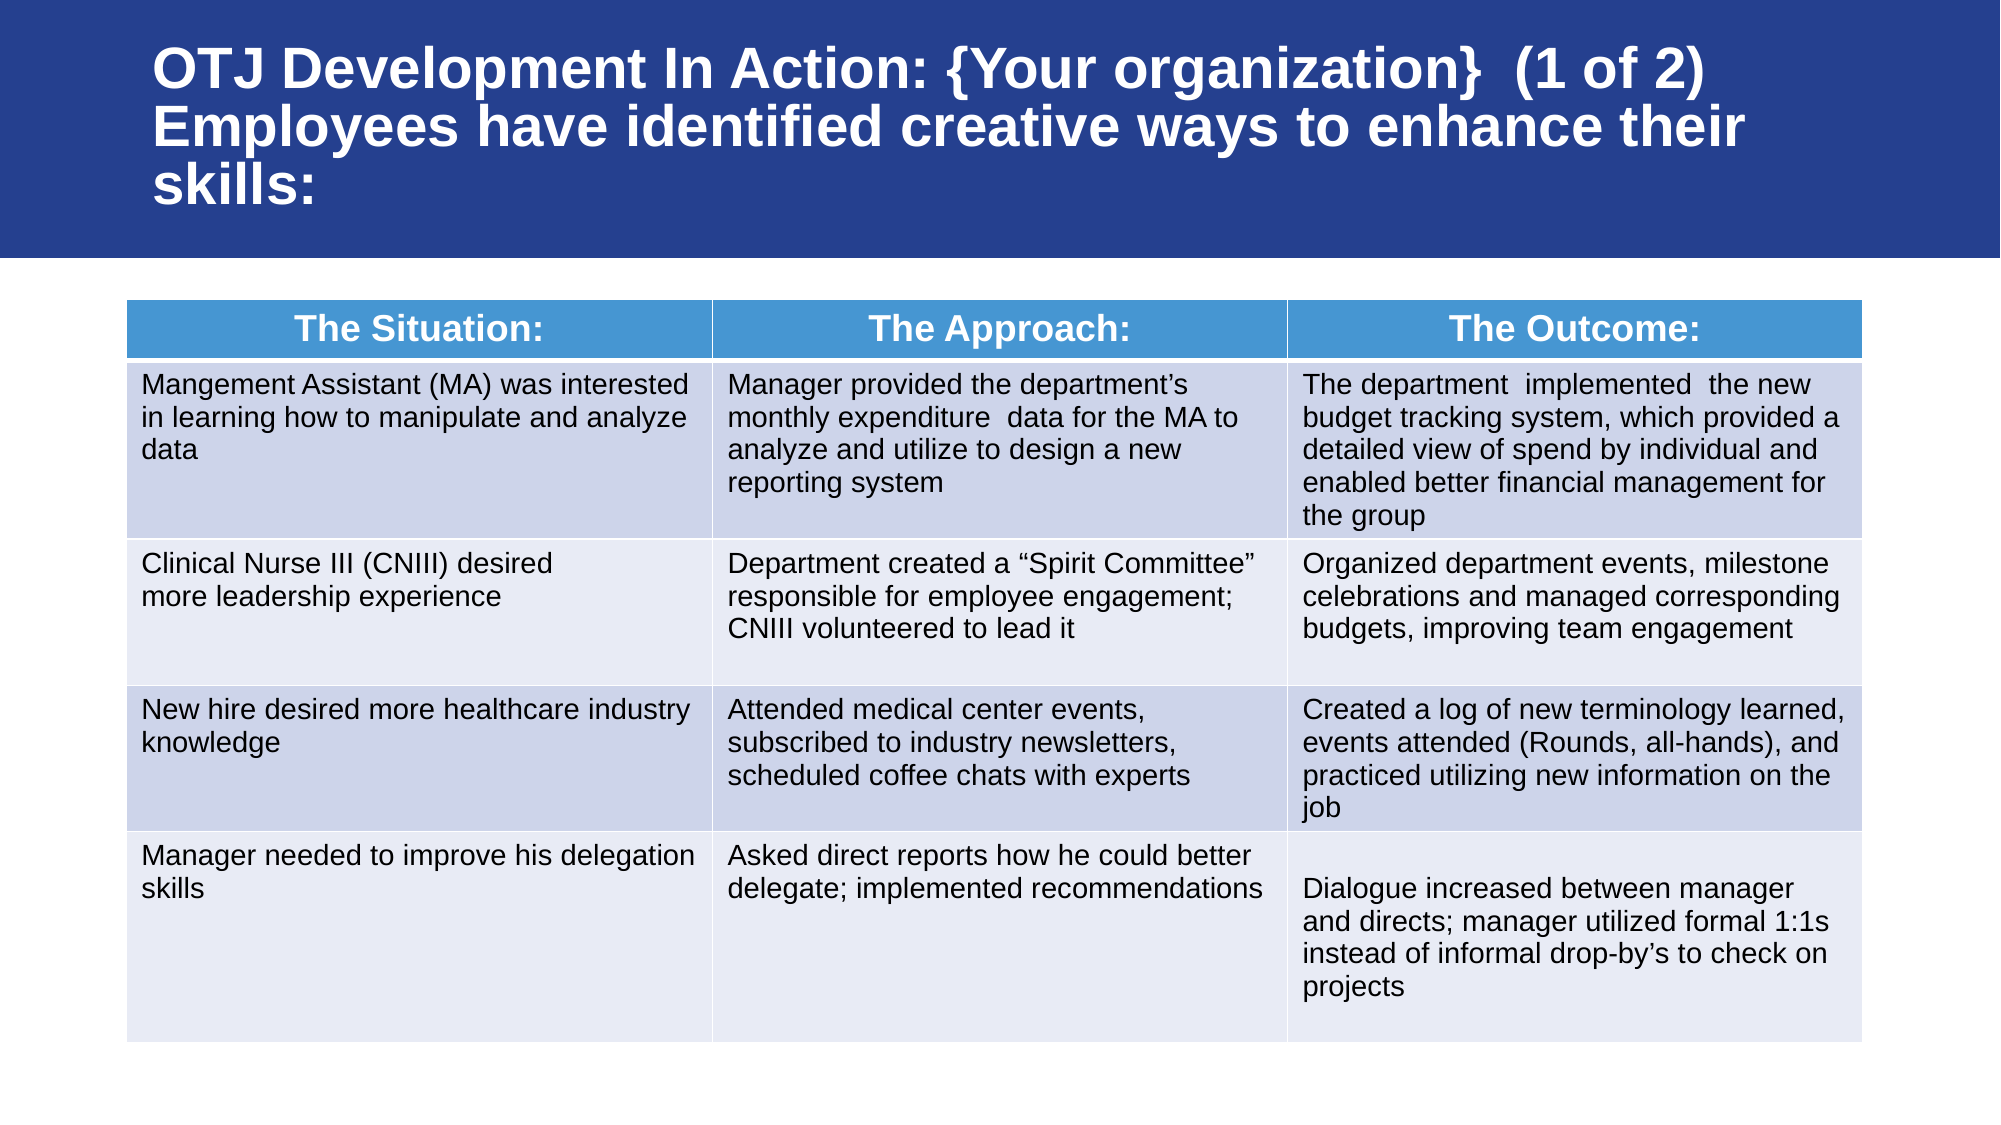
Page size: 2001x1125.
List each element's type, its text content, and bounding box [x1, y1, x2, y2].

table_cell Attended medical center events, subscribed to industry newsletters, scheduled coffee chats with experts [713, 686, 1287, 831]
table_cell Manager provided the department’s monthly expenditure data for the MA to analyze and utilize to design a new reporting system [713, 363, 1287, 538]
table_header The Situation: [127, 300, 712, 358]
table_header The Approach: [713, 300, 1287, 358]
table_cell Created a log of new terminology learned, events attended (Rounds, all-hands), and practiced utilizing new information on the job [1288, 686, 1862, 831]
table_header The Outcome: [1288, 300, 1862, 358]
table_cell Department created a “Spirit Committee” responsible for employee engagement; CNIII volunteered to lead it [713, 540, 1287, 685]
table_cell Dialogue increased between manager and directs; manager utilized formal 1:1s instead of informal drop-by’s to check on projects [1288, 832, 1862, 1042]
table_cell New hire desired more healthcare industry knowledge [127, 686, 712, 831]
table_cell Clinical Nurse III (CNIII) desired more leadership experience [127, 540, 712, 685]
table_cell Organized department events, milestone celebrations and managed corresponding budgets, improving team engagement [1288, 540, 1862, 685]
table_cell Mangement Assistant (MA) was interested in learning how to manipulate and analyze data [127, 363, 712, 538]
table_cell Asked direct reports how he could better delegate; implemented recommendations [713, 832, 1287, 1042]
table_cell Manager needed to improve his delegation skills [127, 832, 712, 1042]
table_cell The department implemented the new budget tracking system, which provided a detailed view of spend by individual and enabled better financial management for the group [1288, 363, 1862, 538]
title OTJ Development In Action: {Your organization} (1 of 2) Employees have identified creative ways to enhance their skills: [137, 20, 1863, 238]
